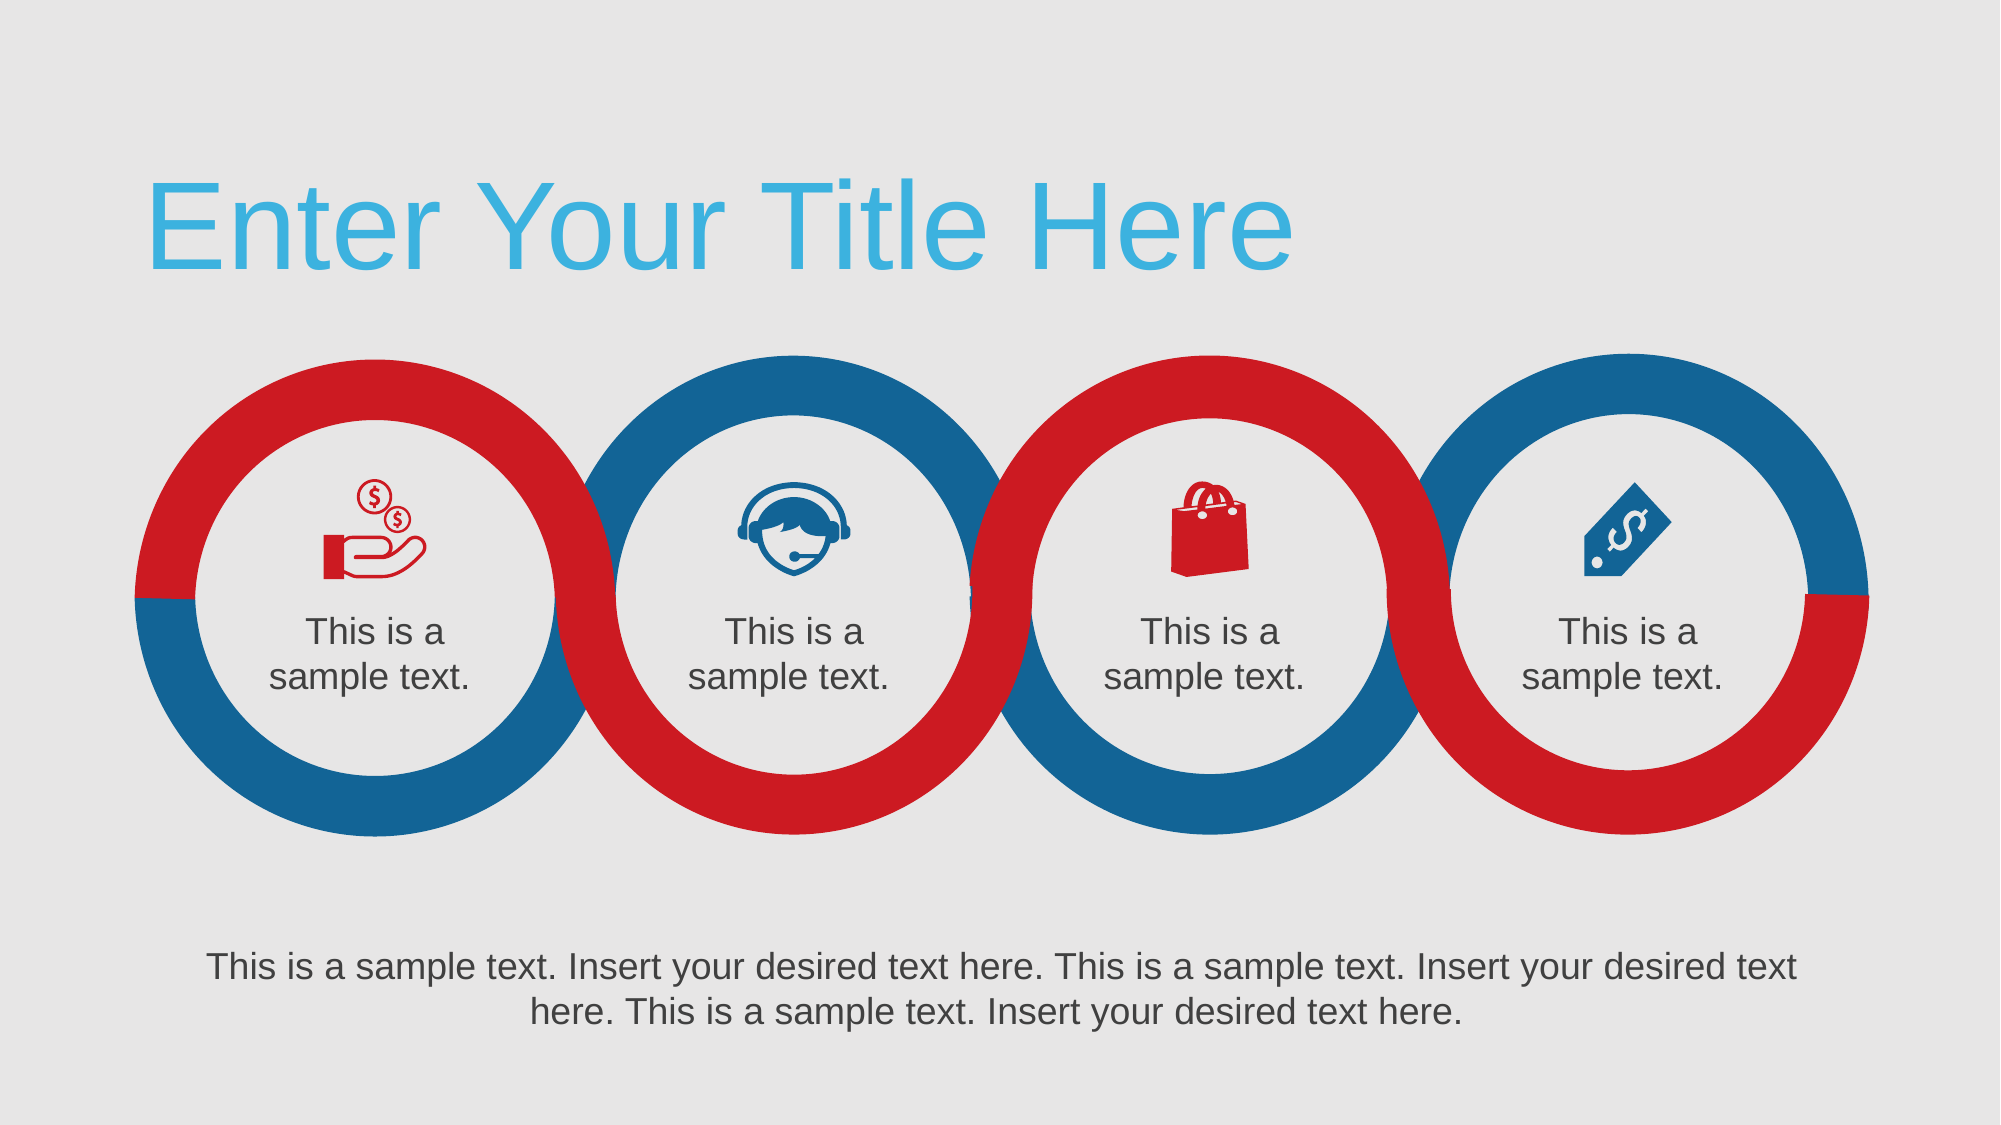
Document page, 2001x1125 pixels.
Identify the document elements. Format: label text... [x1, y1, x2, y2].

text_box This is a sample text. [669, 599, 919, 705]
text_box This is a sample text. Insert your desired text here. This is a sample text. Insert your desired text here. This is a sample text. Insert your desired text here. [165, 934, 1840, 1084]
text_box [133, 599, 586, 838]
text_box [968, 354, 1451, 591]
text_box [323, 479, 427, 580]
text_box [1420, 352, 1870, 594]
text_box Enter Your Title Here [129, 137, 1617, 302]
text_box [1171, 481, 1249, 577]
text_box [737, 482, 851, 577]
text_box [585, 354, 1000, 590]
text_box [1584, 482, 1672, 577]
text_box This is a sample text. [250, 599, 500, 705]
text_box [554, 588, 1034, 836]
text_box [1001, 617, 1418, 836]
text_box [133, 358, 617, 601]
text_box [1385, 587, 1871, 836]
text_box This is a sample text. [1503, 599, 1753, 705]
text_box This is a sample text. [1085, 599, 1335, 705]
